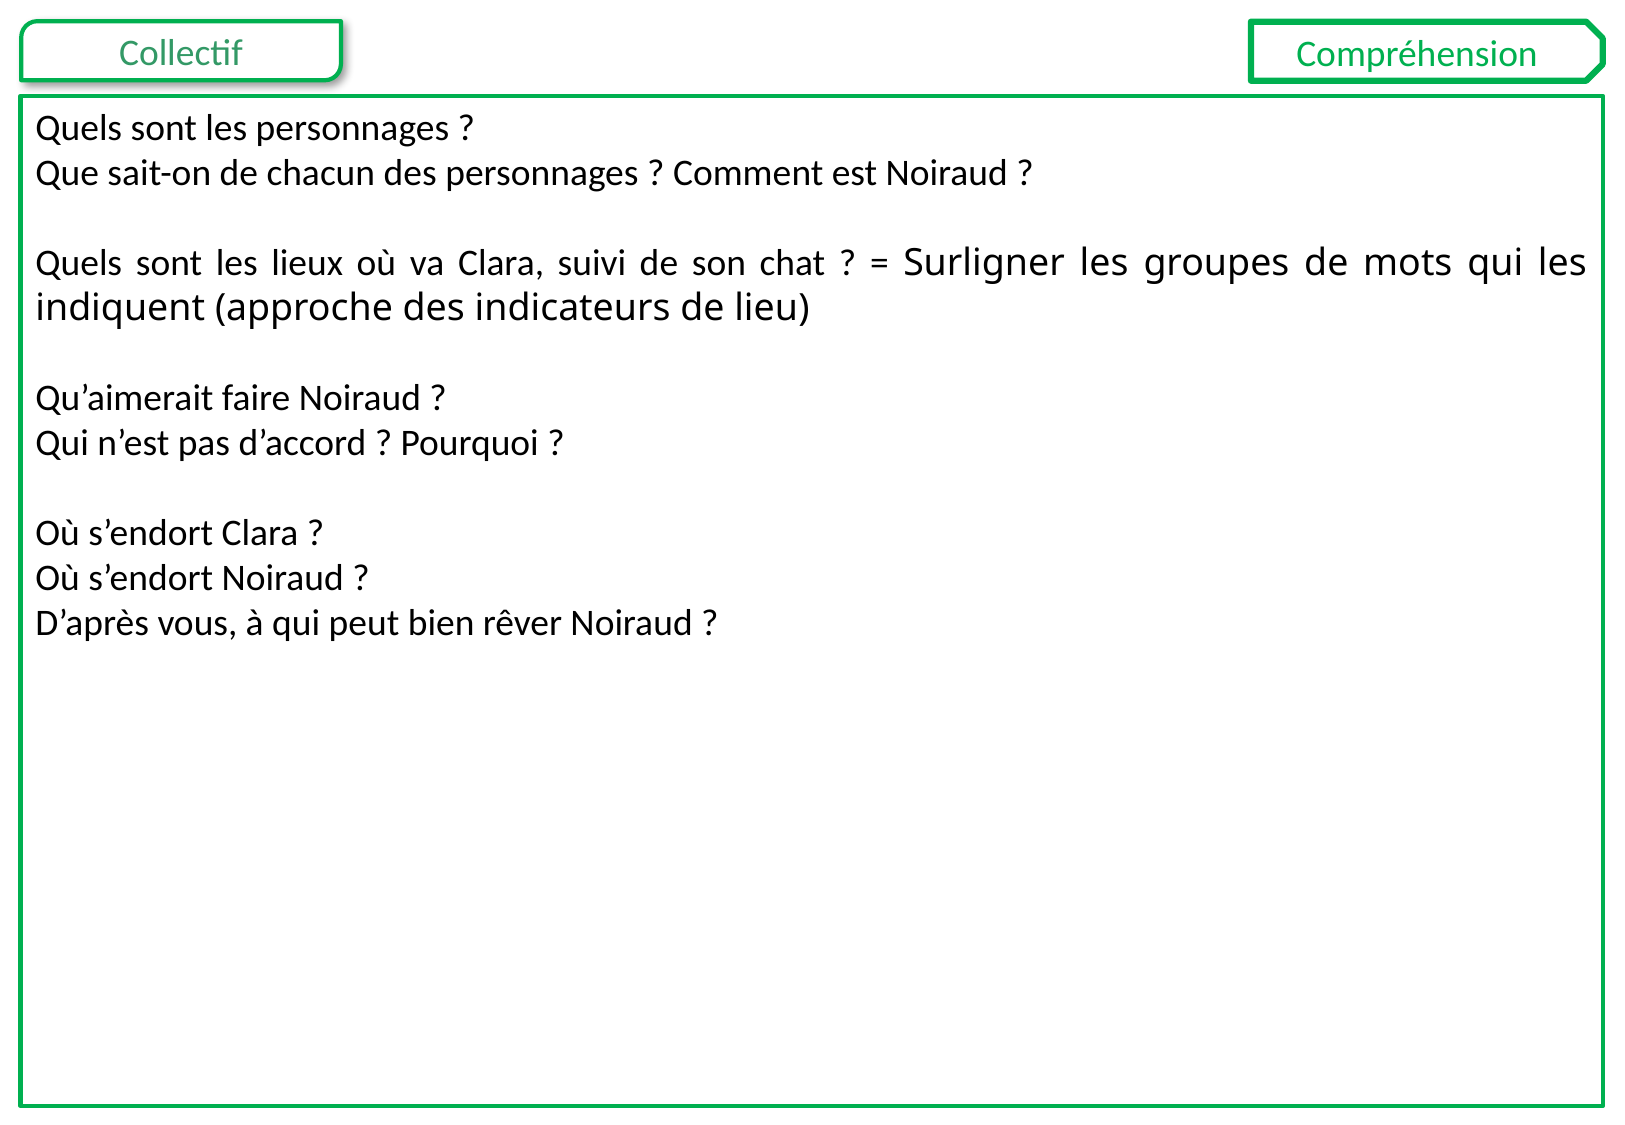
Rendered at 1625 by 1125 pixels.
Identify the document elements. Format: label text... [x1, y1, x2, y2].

list Quels sont les personnages ? Que sait-on de chacun des personnages ? Comment est Noiraud ? Quels sont les lieux où va Clara, suivi de son chat ? = Surligner les groupes de mots qui les indiquent (approche des indicateurs de lieu) Qu’aimerait faire Noiraud ? Qui n’est pas d’accord ? Pourquoi ? Où s’endort Clara ? Où s’endort Noiraud ? D’après vous, à qui peut bien rêver Noiraud ? [18, 94, 1605, 1108]
list Compréhension [1250, 21, 1584, 81]
